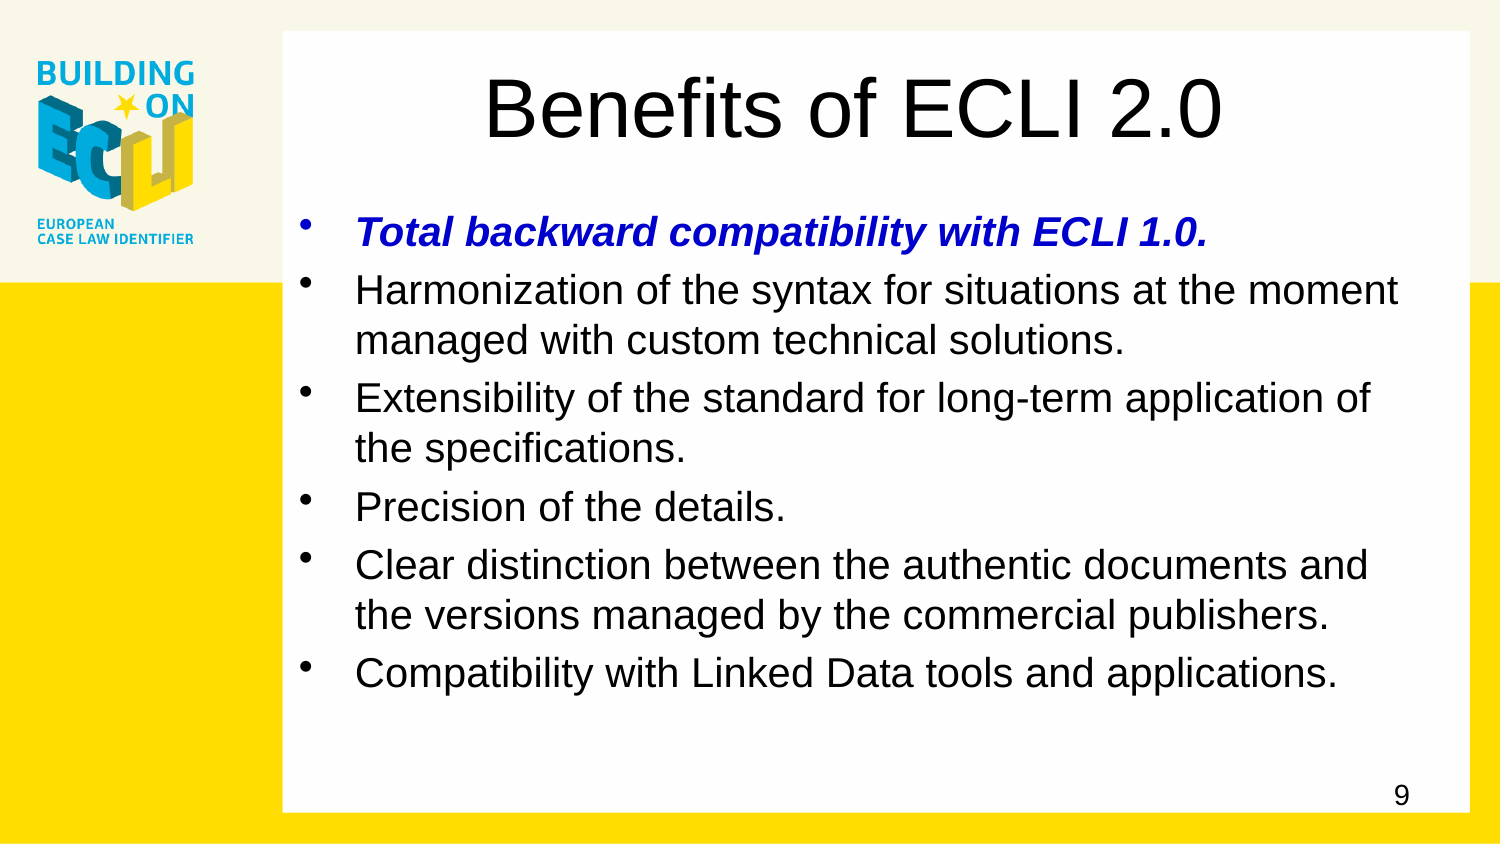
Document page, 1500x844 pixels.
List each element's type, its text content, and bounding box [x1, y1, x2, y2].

picture [0, 0, 1500, 844]
title Benefits of ECLI 2.0 [283, 33, 1426, 175]
list Total backward compatibility with ECLI 1.0. Harmonization of the syntax for situations at the moment managed with custom technical solutions. Extensibility of the standard for long-term application of the specifications. Precision of the details. Clear distinction between the authentic documents and the versions managed by the commercial publishers. Compatibility with Linked Data tools and applications. [283, 196, 1426, 754]
slide_number 9 [1074, 768, 1425, 828]
